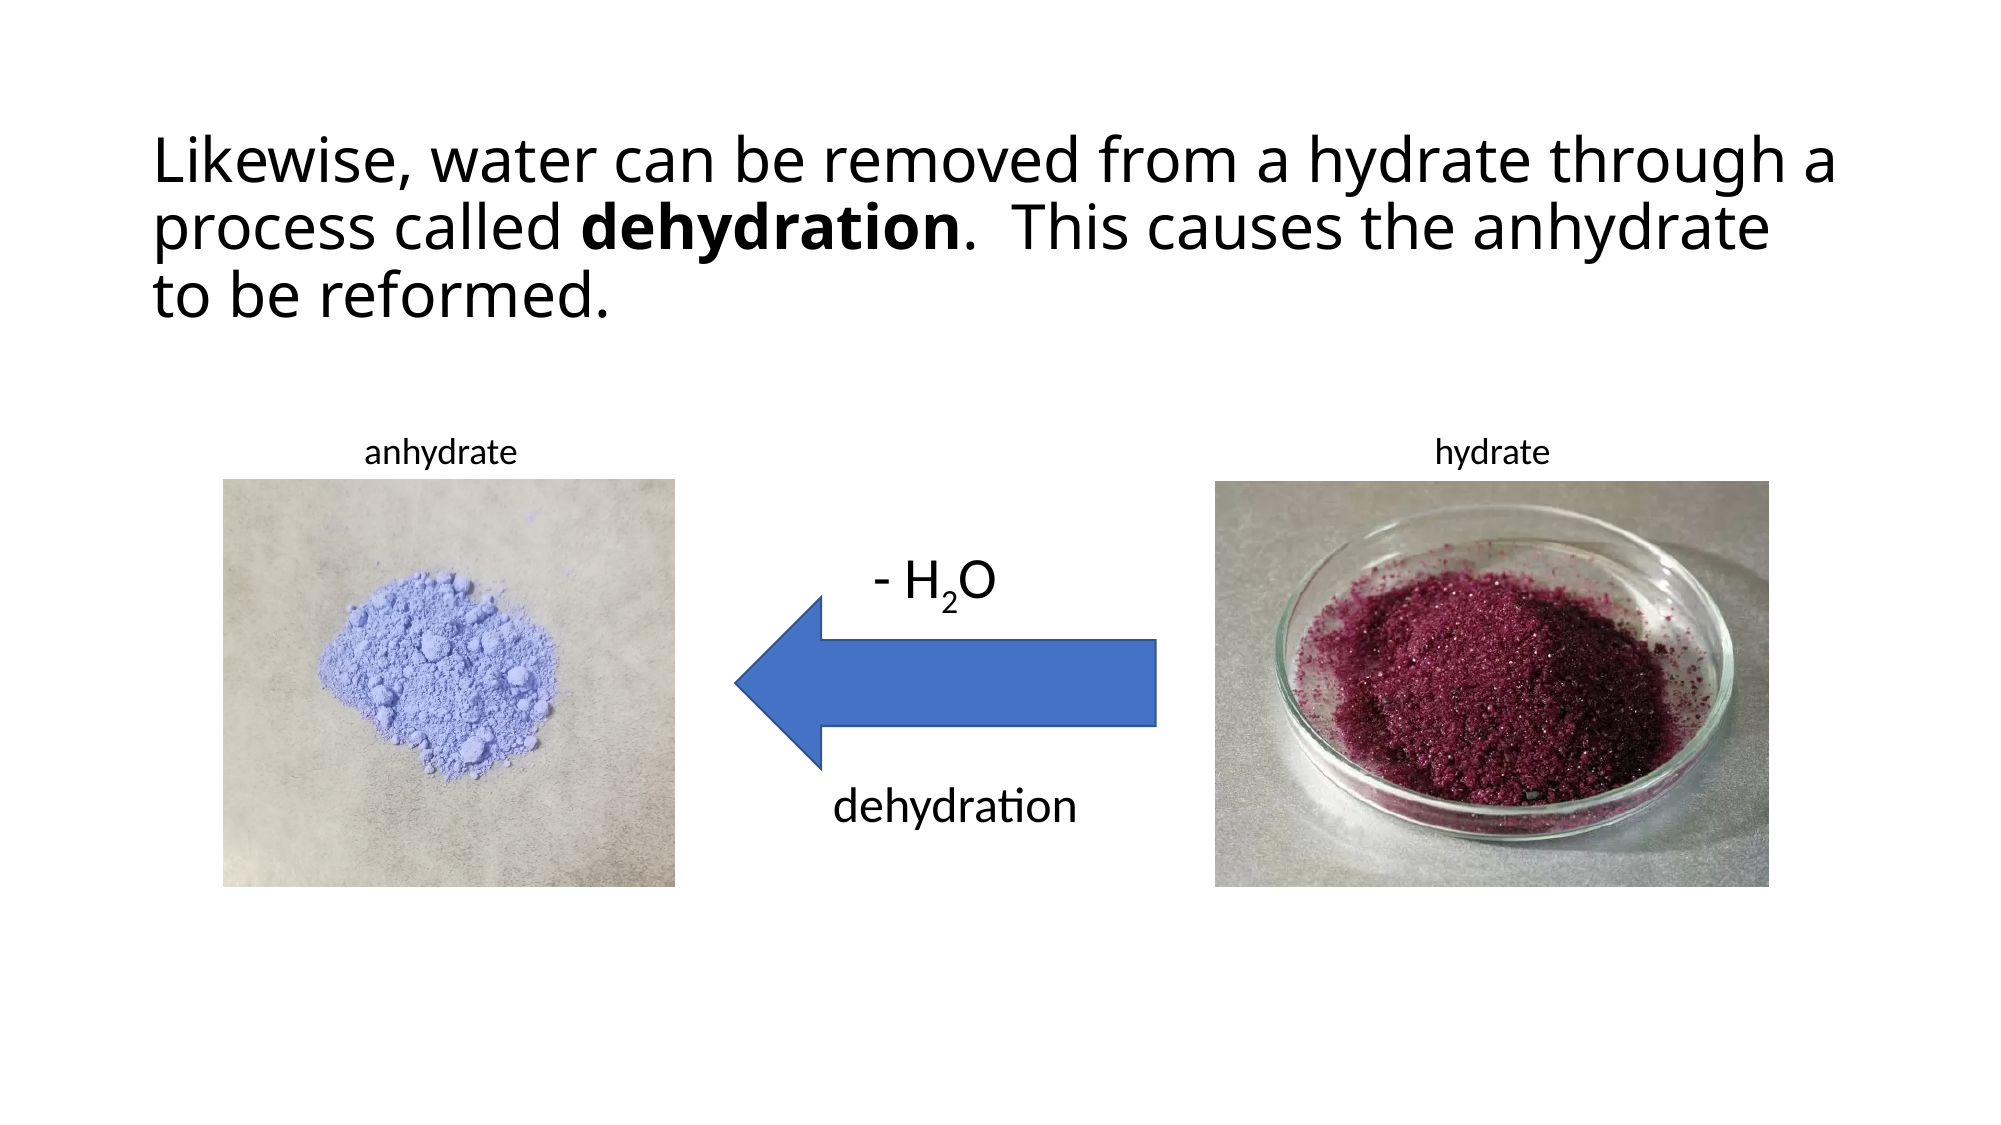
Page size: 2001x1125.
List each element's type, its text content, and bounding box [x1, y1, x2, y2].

text_box hydrate [1419, 419, 1827, 480]
picture [1215, 481, 1769, 887]
text_box dehydration [818, 764, 1156, 840]
text_box [733, 594, 1157, 768]
title Likewise, water can be removed from a hydrate through a process called dehydration. This causes the anhydrate to be reformed. [137, 121, 1863, 339]
text_box - H2O [859, 532, 1068, 628]
picture [223, 479, 675, 887]
text_box anhydrate [349, 419, 656, 479]
